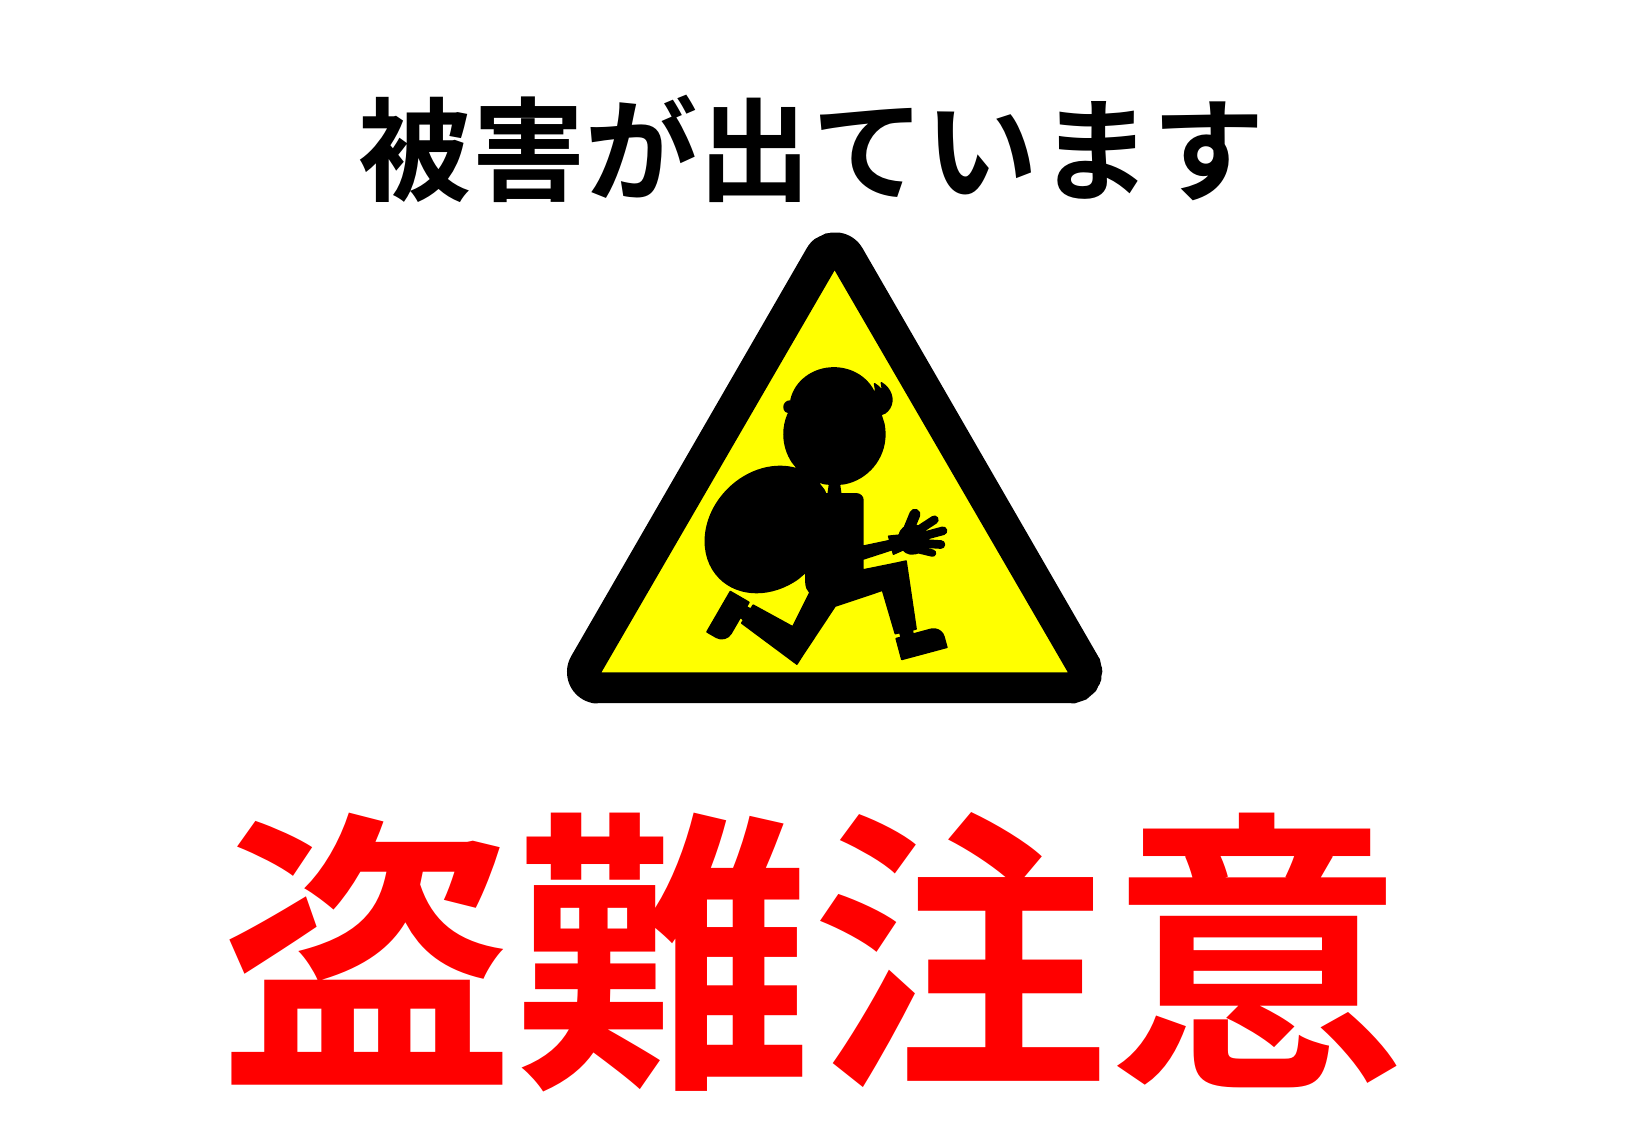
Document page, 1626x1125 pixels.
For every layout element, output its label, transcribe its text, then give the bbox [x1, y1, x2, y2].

text_box 盗難注意 [0, 761, 1625, 1125]
text_box 被害が出ています [0, 73, 1625, 223]
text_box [567, 233, 1102, 703]
